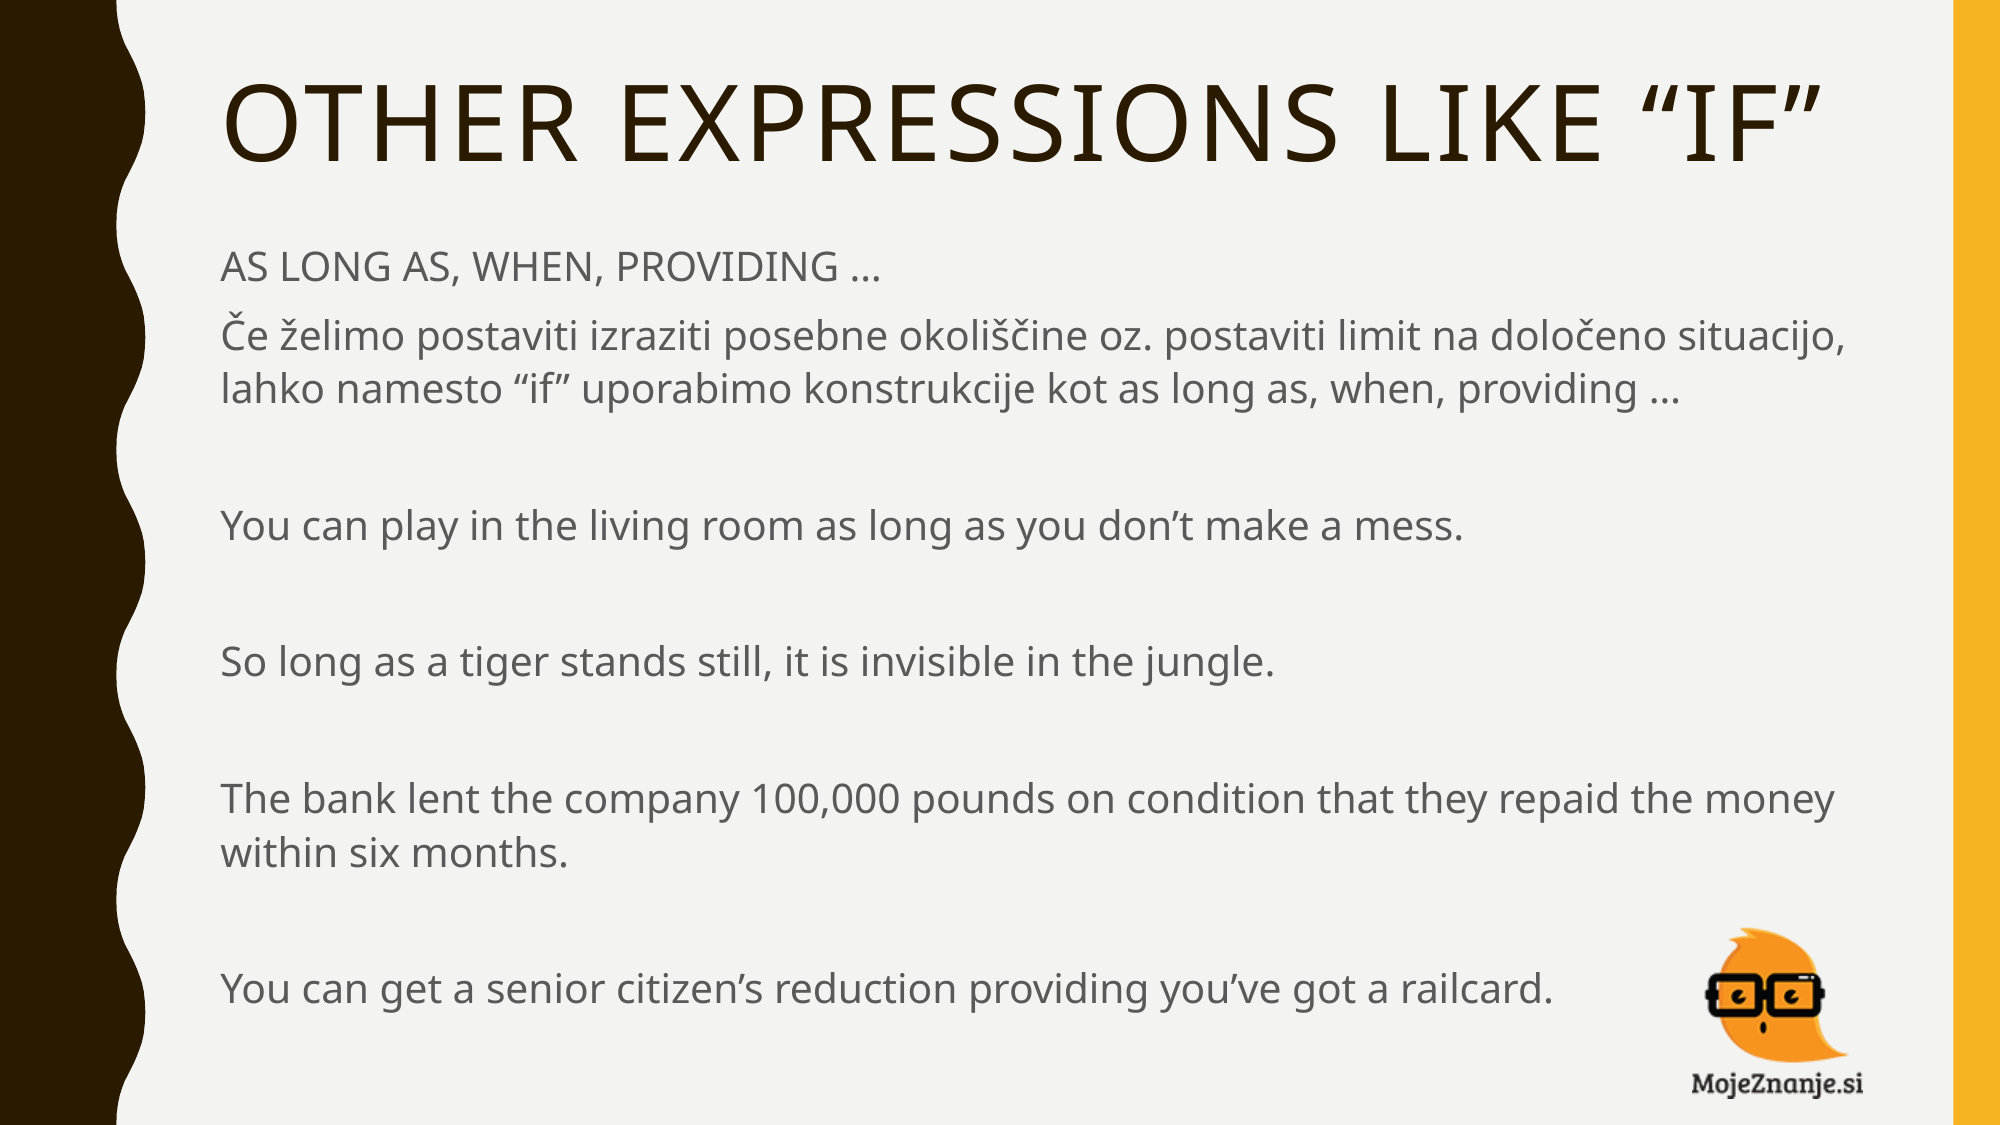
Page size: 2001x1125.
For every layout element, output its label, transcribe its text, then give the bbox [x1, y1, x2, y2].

list AS LONG AS, WHEN, PROVIDING … Če želimo postaviti izraziti posebne okoliščine oz. postaviti limit na določeno situacijo, lahko namesto “if” uporabimo konstrukcije kot as long as, when, providing … You can play in the living room as long as you don’t make a mess. So long as a tiger stands still, it is invisible in the jungle. The bank lent the company 100,000 pounds on condition that they repaid the money within six months. You can get a senior citizen’s reduction providing you’ve got a railcard. [205, 228, 1875, 1034]
picture [1692, 1034, 1863, 1099]
title OTHER EXPRESSIONS LIKE “IF” [205, 62, 1875, 228]
